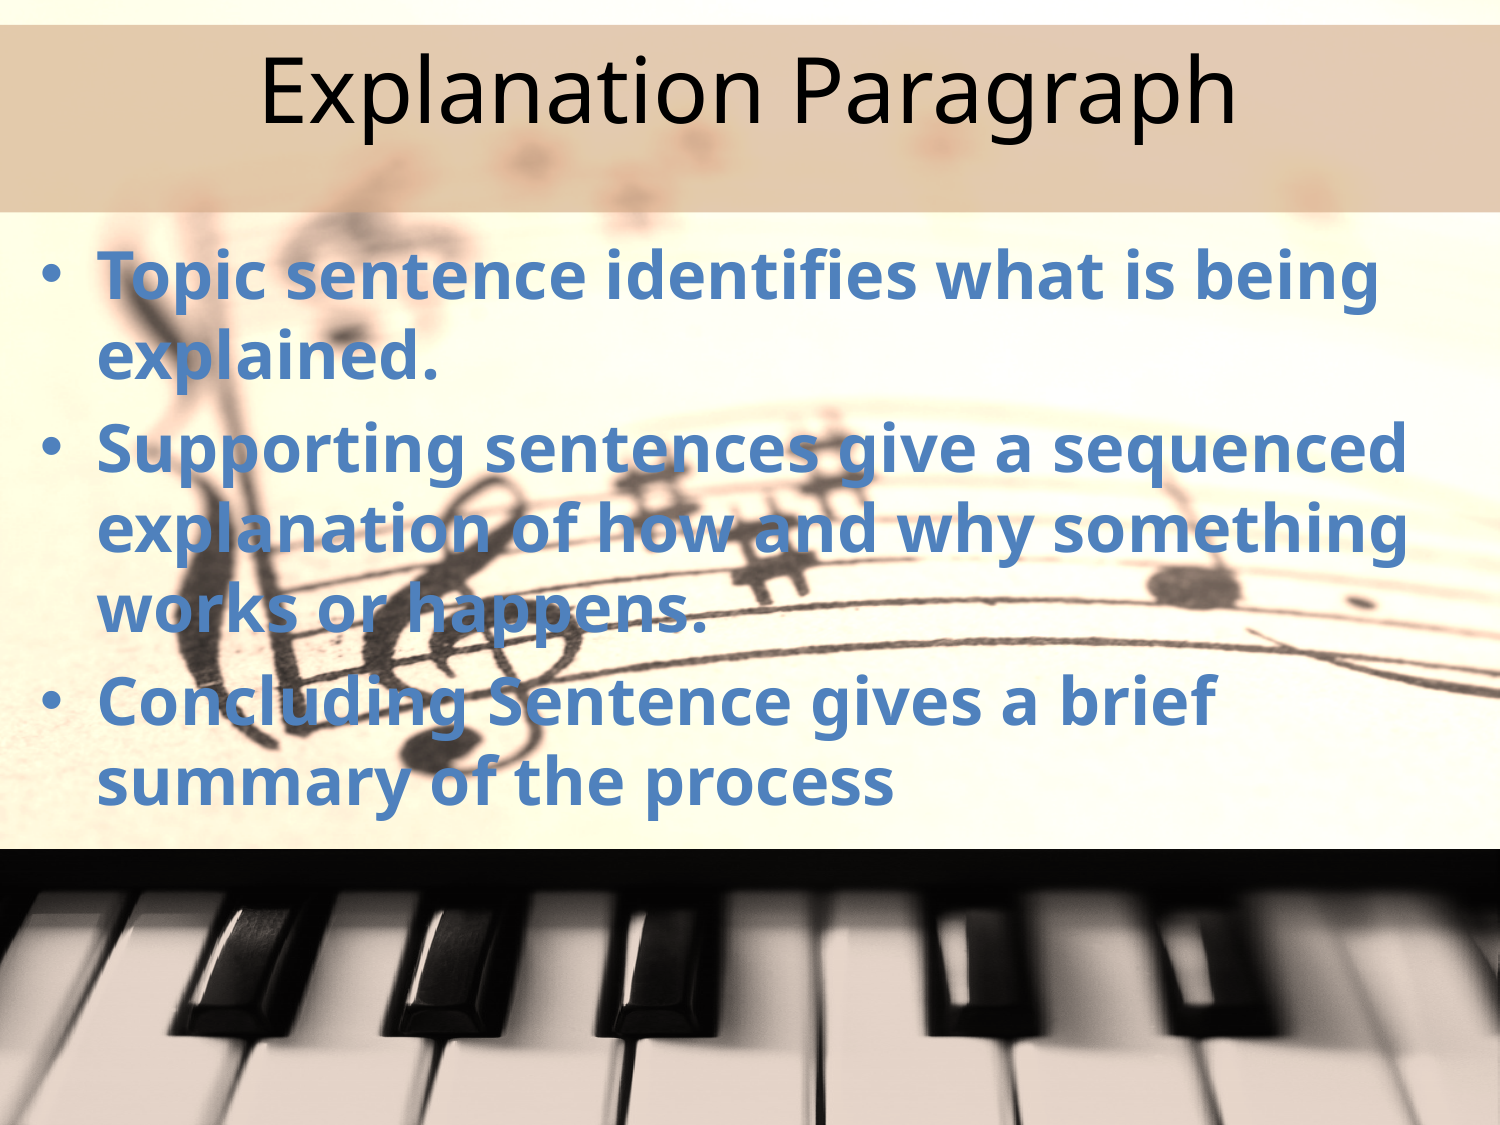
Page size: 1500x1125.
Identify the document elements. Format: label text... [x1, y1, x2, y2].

title Explanation Paragraph [0, 24, 1500, 213]
list Topic sentence identifies what is being explained. Supporting sentences give a sequenced explanation of how and why something works or happens. Concluding Sentence gives a brief summary of the process [24, 224, 1475, 1005]
